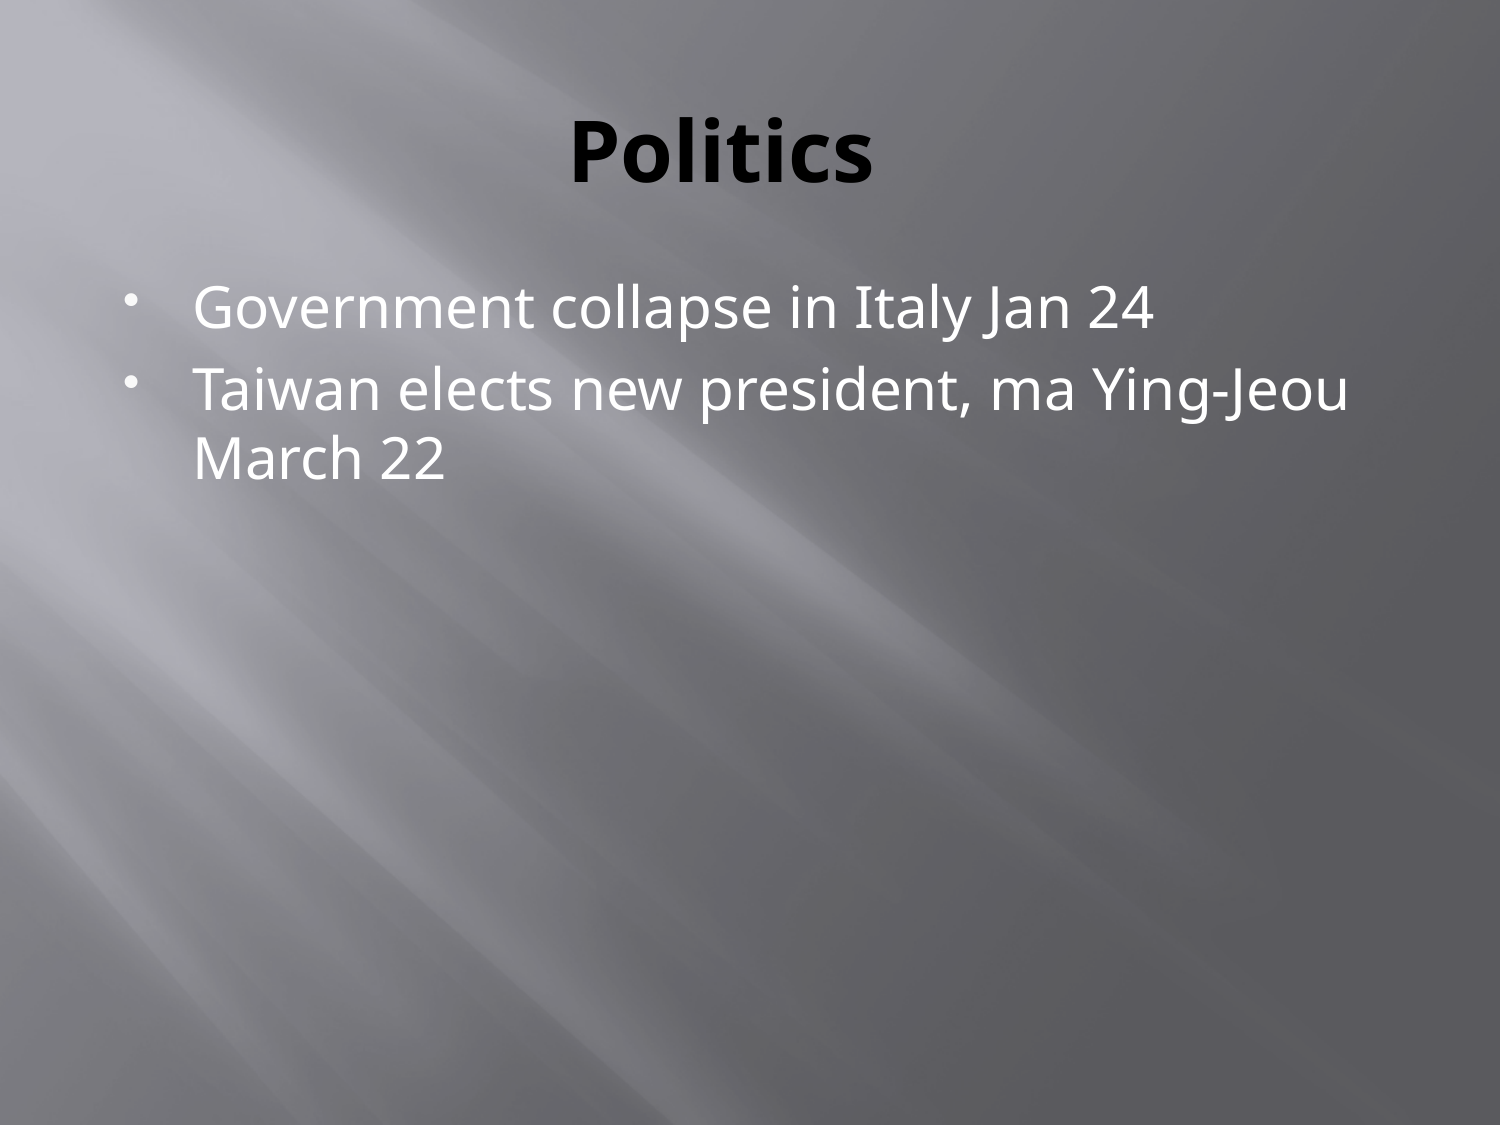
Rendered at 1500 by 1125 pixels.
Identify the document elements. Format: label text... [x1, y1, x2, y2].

title Politics [50, 62, 1393, 235]
list Government collapse in Italy Jan 24 Taiwan elects new president, ma Ying-Jeou March 22 [87, 262, 1430, 950]
